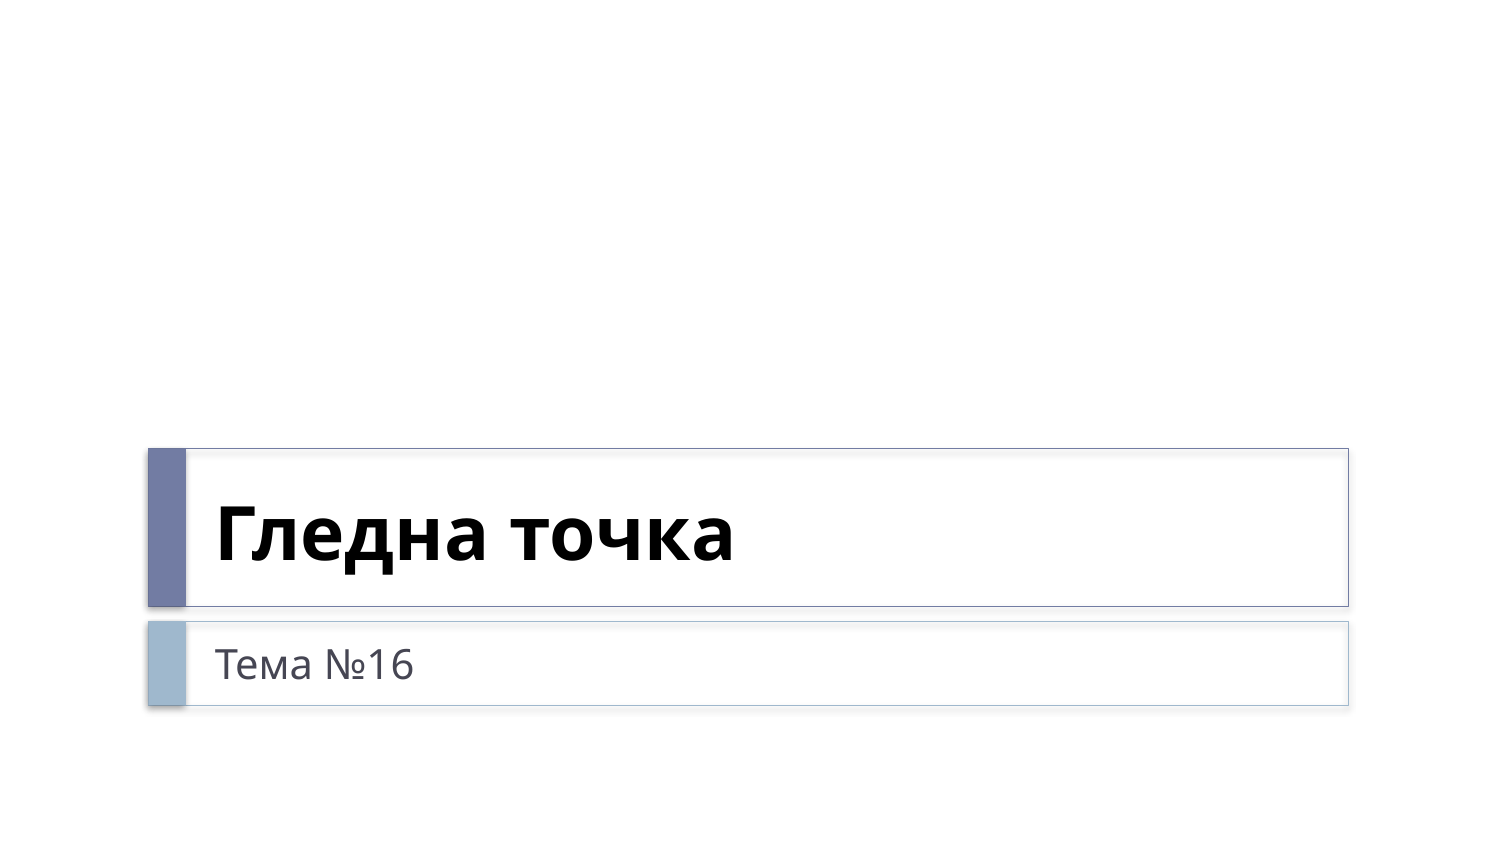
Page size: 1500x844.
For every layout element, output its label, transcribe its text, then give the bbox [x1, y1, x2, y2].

subtitle Тема №16 [200, 630, 1325, 697]
title Гледна точка [200, 478, 1325, 600]
